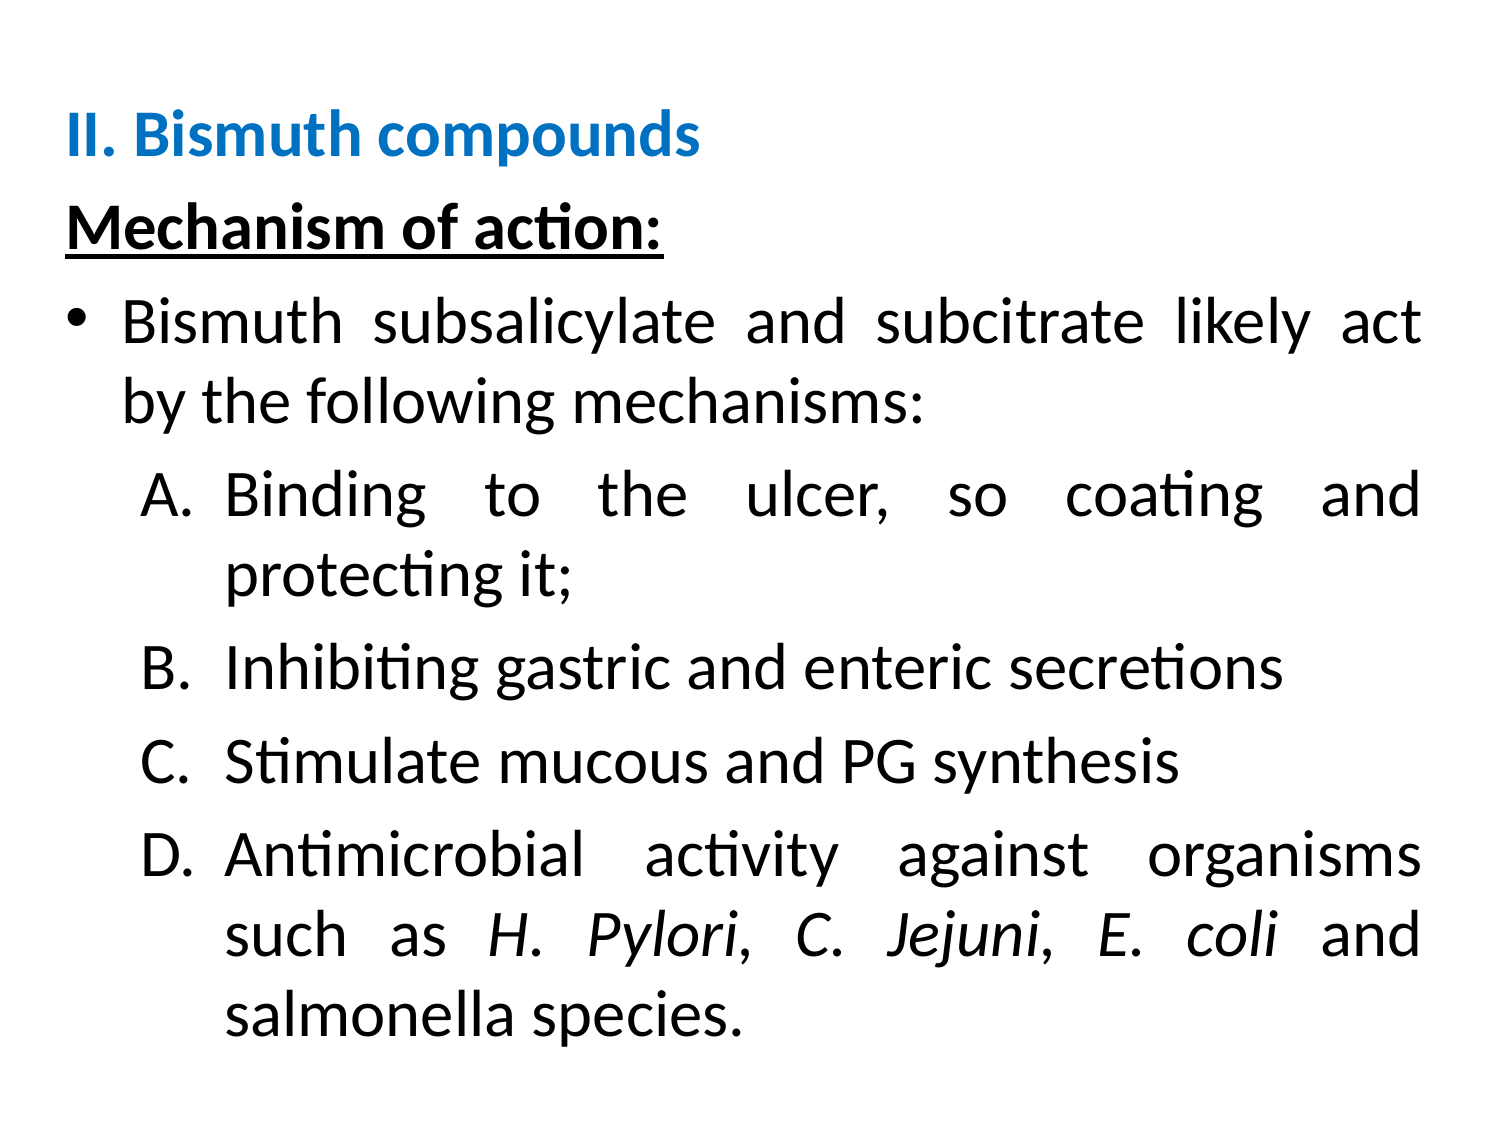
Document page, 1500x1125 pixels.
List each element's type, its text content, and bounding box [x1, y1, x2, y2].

list II. Bismuth compounds Mechanism of action: Bismuth subsalicylate and subcitrate likely act by the following mechanisms: Binding to the ulcer, so coating and protecting it; Inhibiting gastric and enteric secretions Stimulate mucous and PG synthesis Antimicrobial activity against organisms such as H. Pylori, C. Jejuni, E. coli and salmonella species. [50, 82, 1438, 1088]
